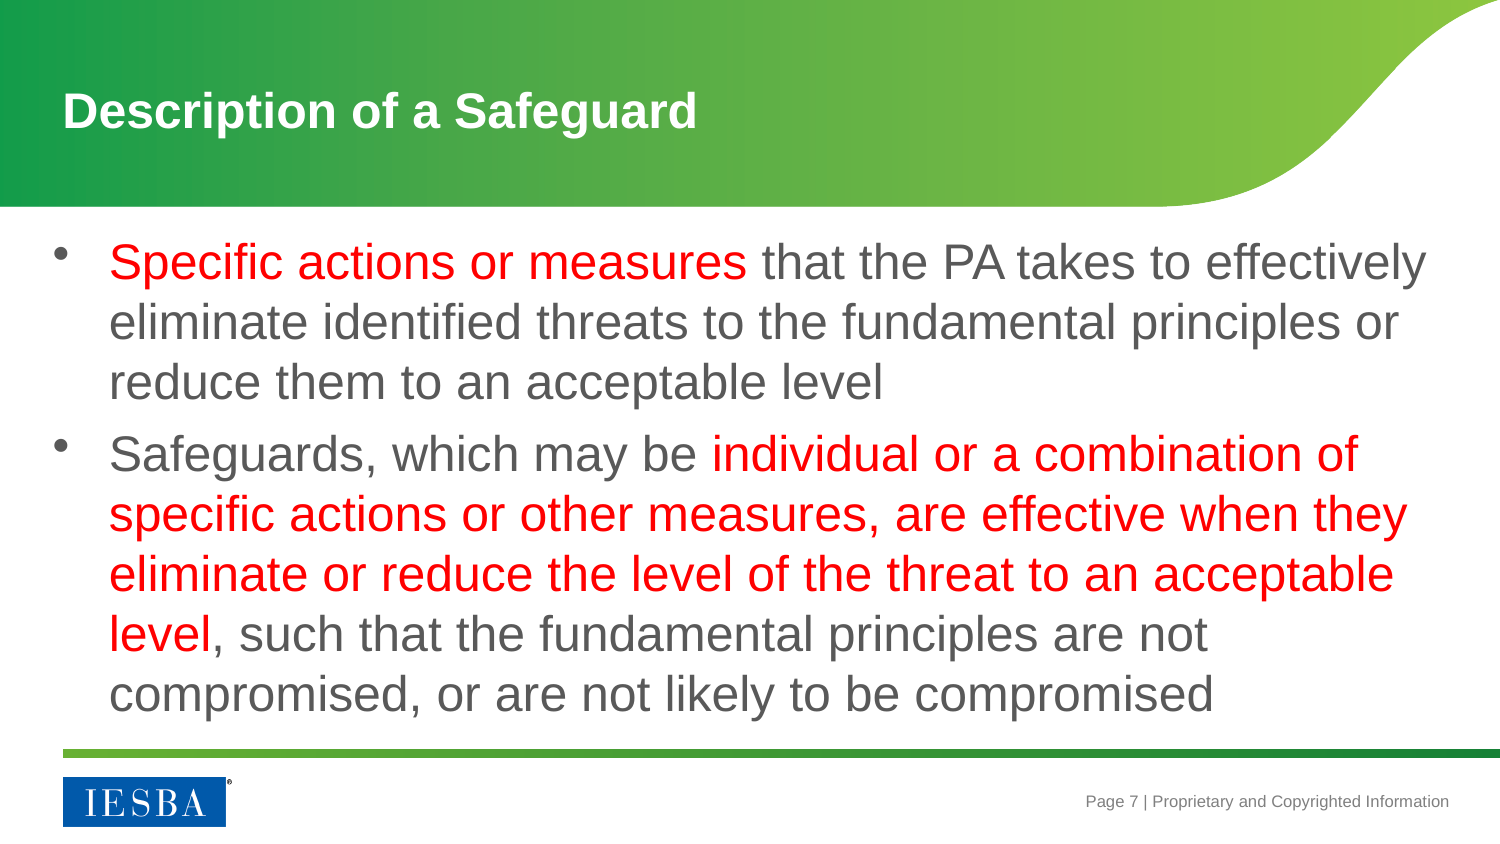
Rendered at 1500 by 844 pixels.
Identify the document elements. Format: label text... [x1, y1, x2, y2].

title Description of a Safeguard [62, 75, 1300, 142]
picture [63, 777, 232, 827]
list Specific actions or measures that the PA takes to effectively eliminate identified threats to the fundamental principles or reduce them to an acceptable level Safeguards, which may be individual or a combination of specific actions or other measures, are effective when they eliminate or reduce the level of the threat to an acceptable level, such that the fundamental principles are not compromised, or are not likely to be compromised [37, 221, 1475, 725]
picture [0, 0, 1500, 207]
